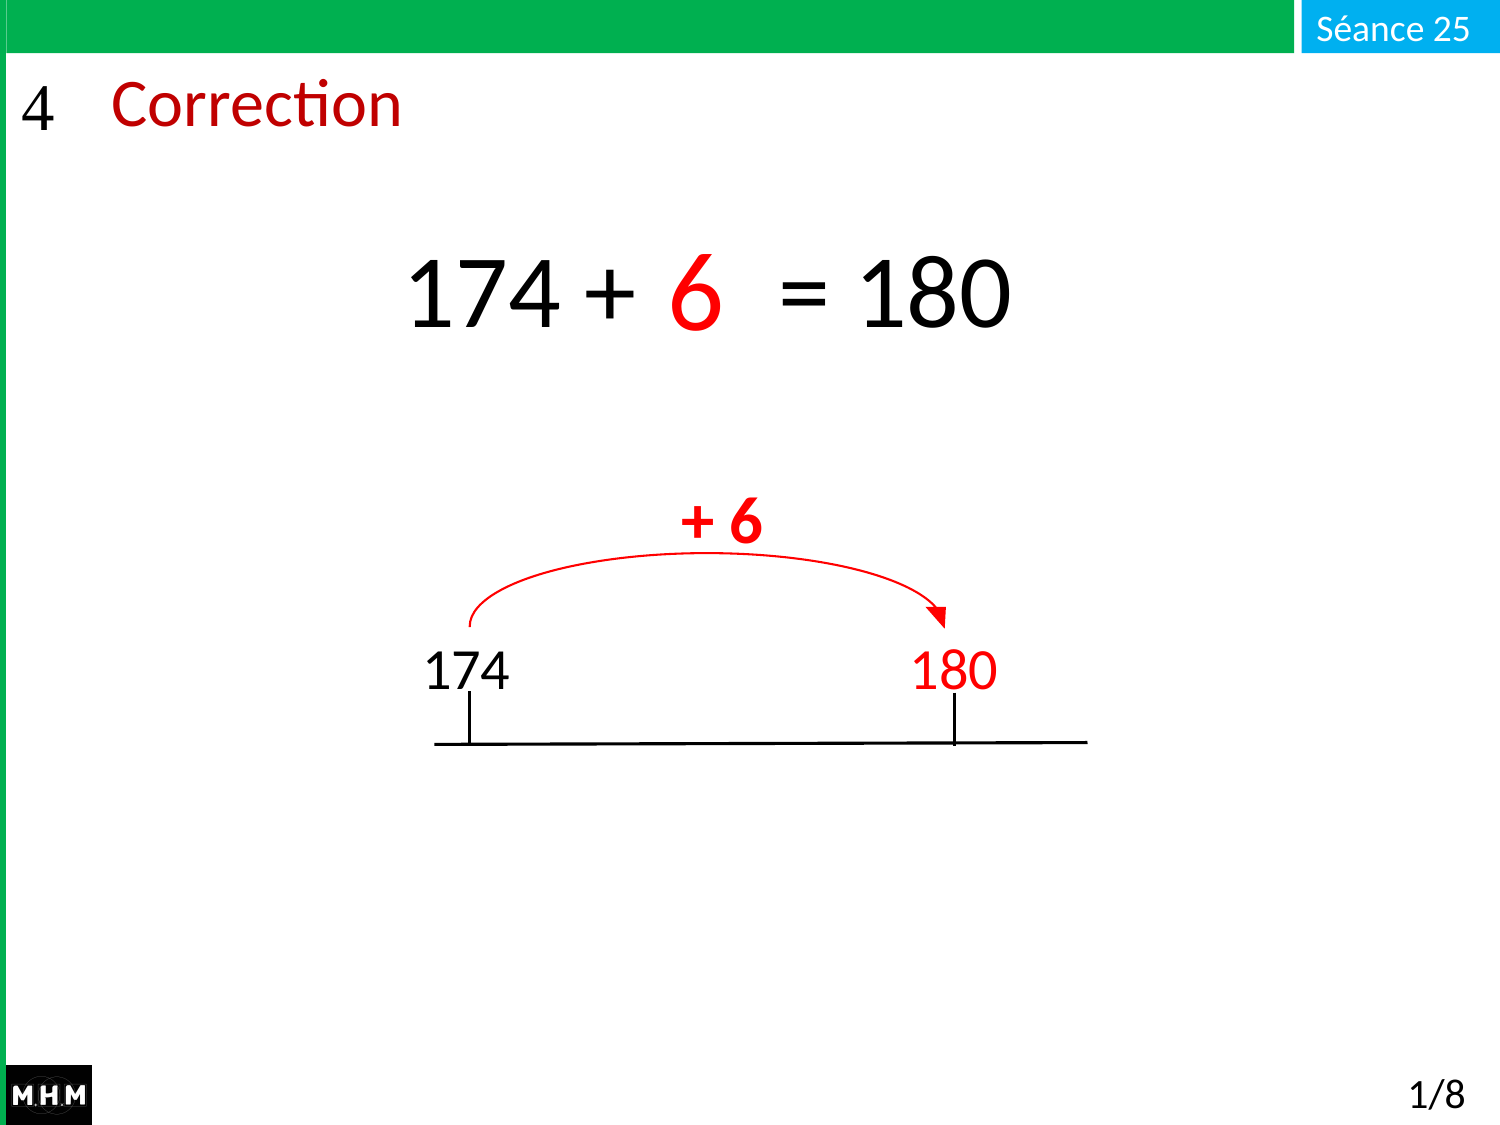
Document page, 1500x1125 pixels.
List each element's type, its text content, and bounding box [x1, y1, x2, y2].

text_box 174 + … = 180 [385, 215, 642, 356]
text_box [407, 469, 1088, 746]
text_box 174 + … = 180 [750, 215, 1030, 356]
text_box 6 [642, 210, 750, 361]
picture [6, 1065, 92, 1125]
list 1/8 [1373, 1064, 1500, 1125]
title Correction [96, 60, 1391, 150]
